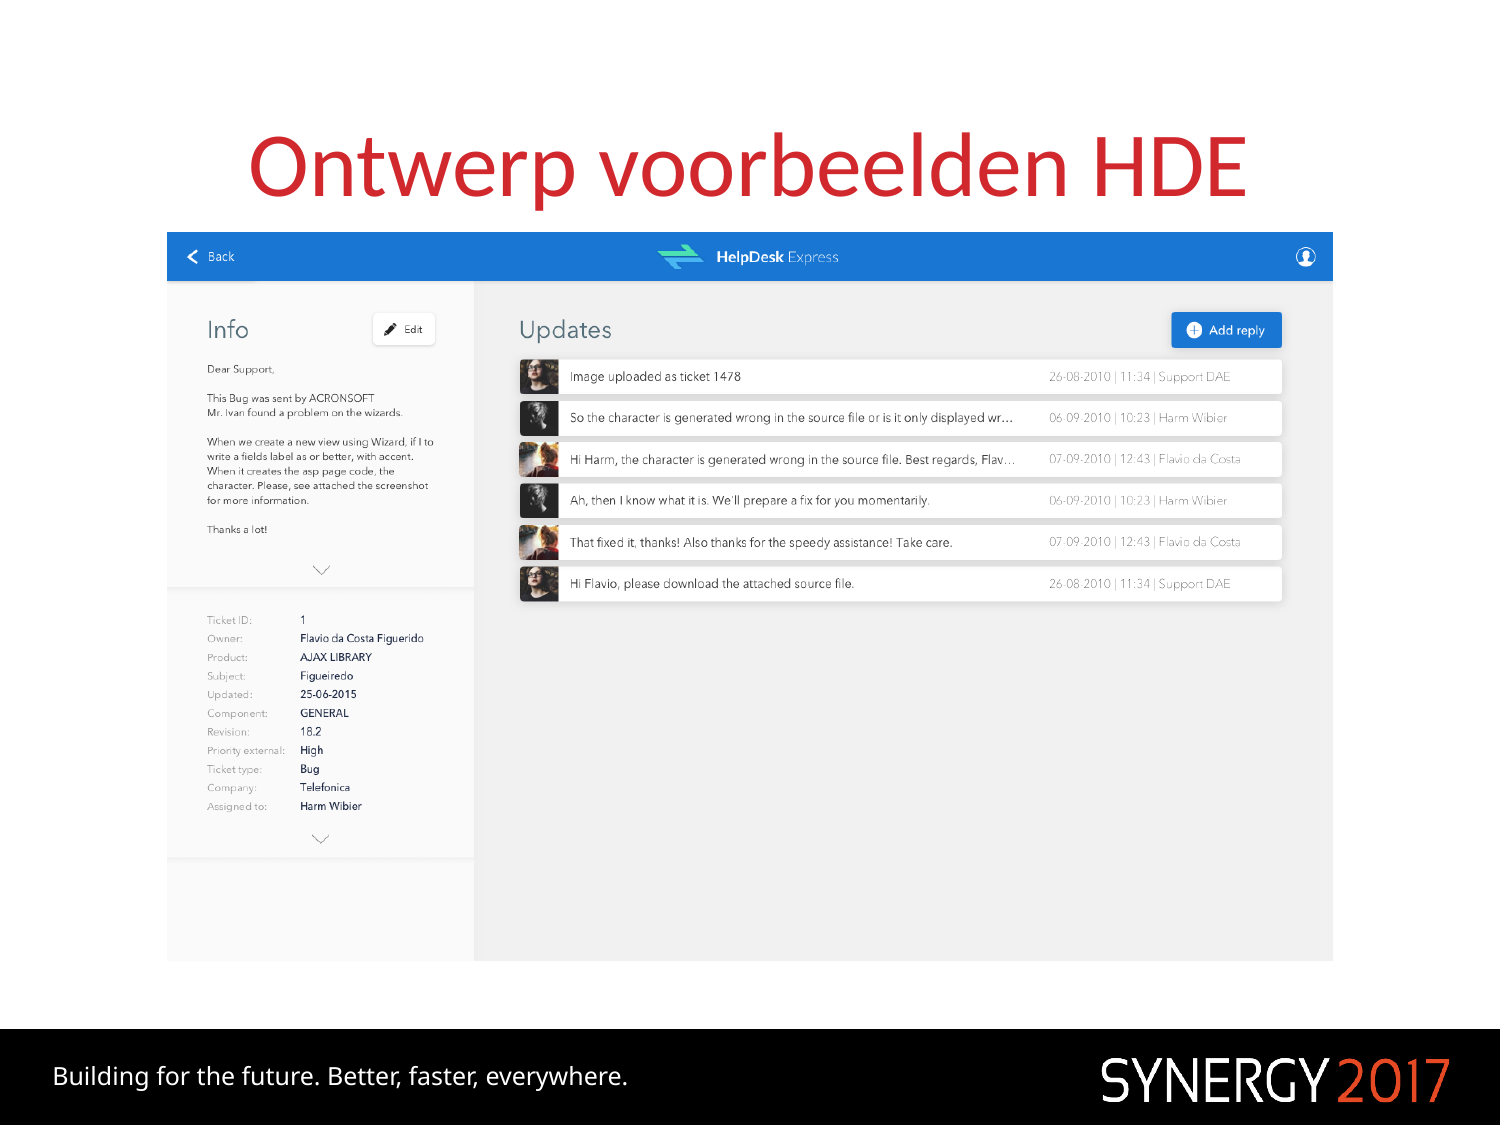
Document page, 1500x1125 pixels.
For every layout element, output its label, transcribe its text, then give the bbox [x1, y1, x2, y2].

title Ontwerp voorbeelden HDE [75, 66, 1425, 254]
picture [1087, 1042, 1463, 1118]
picture [167, 232, 1333, 962]
